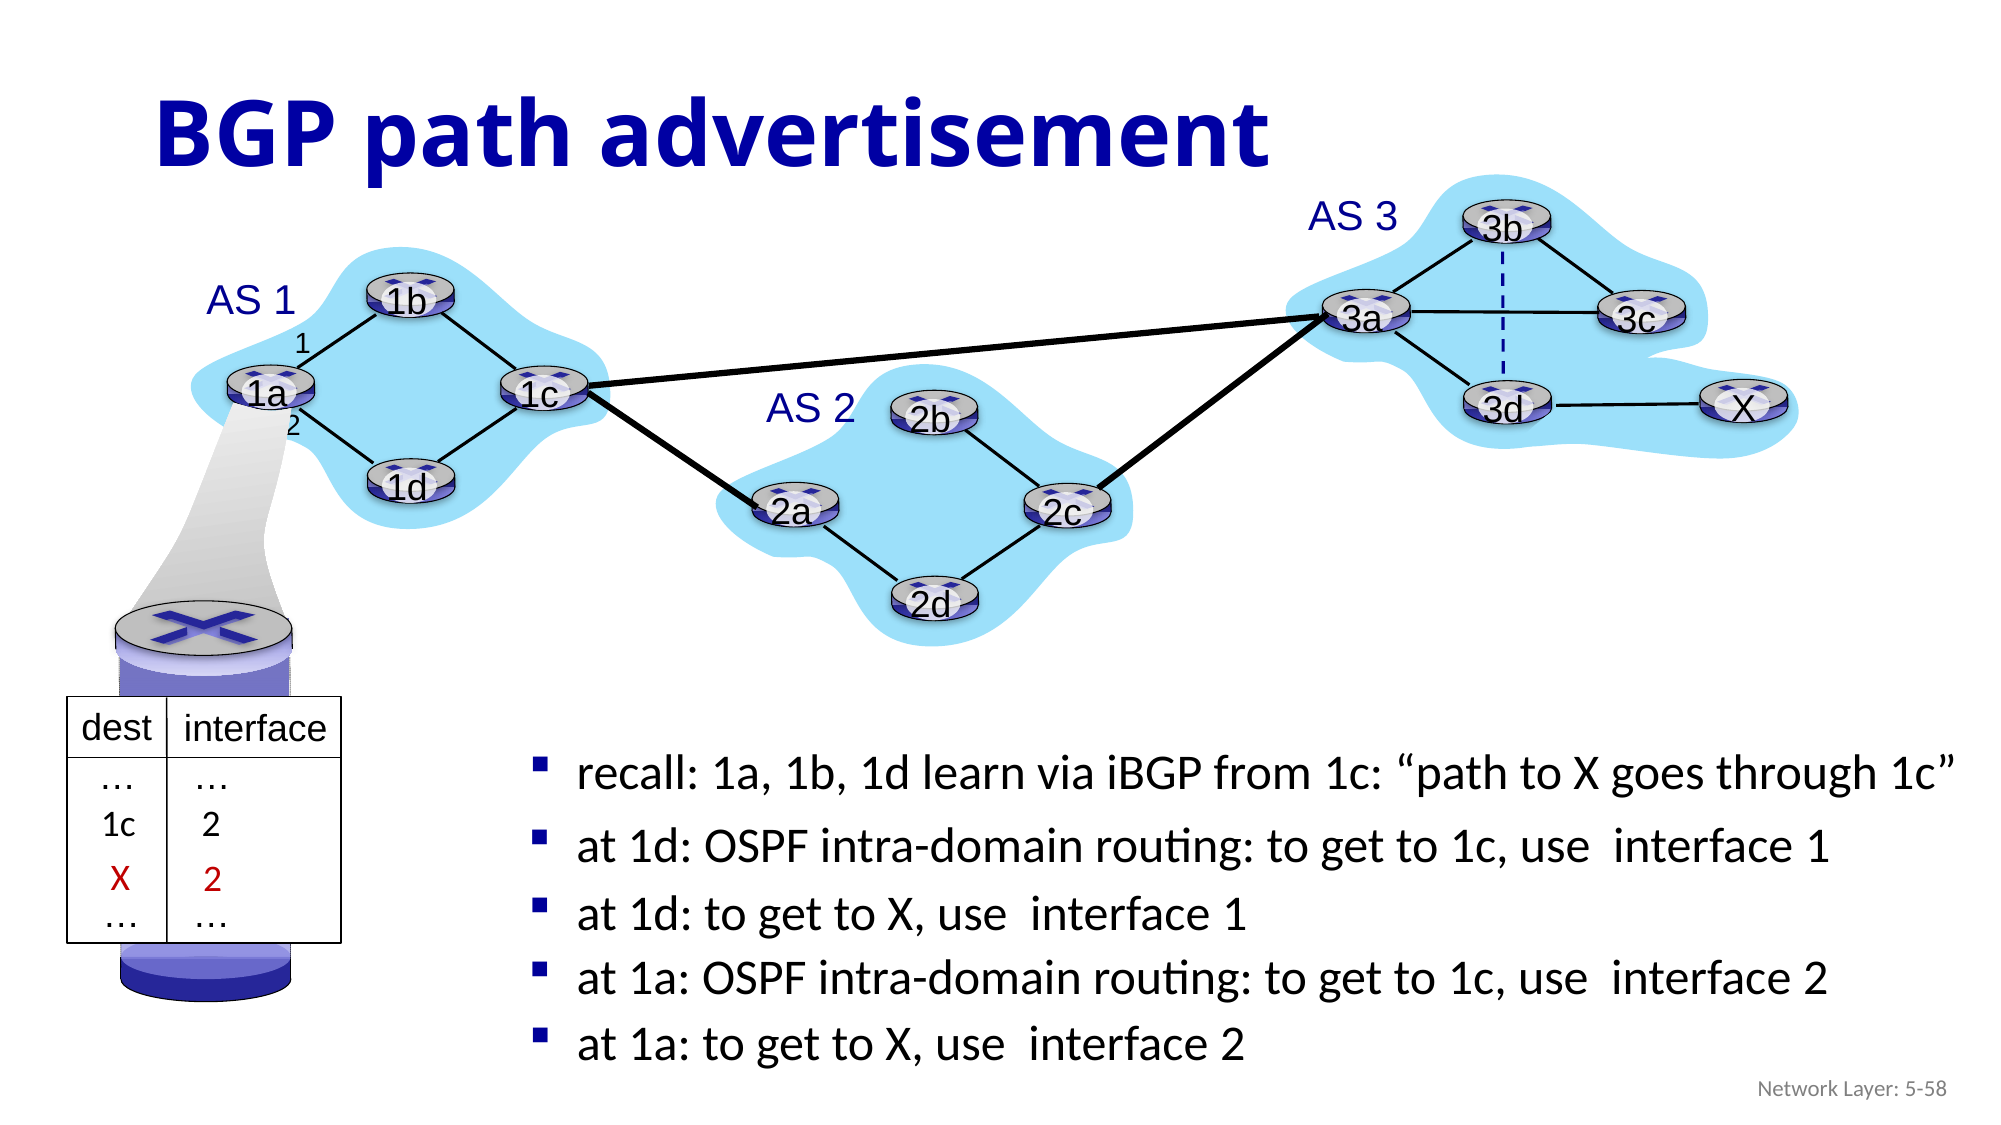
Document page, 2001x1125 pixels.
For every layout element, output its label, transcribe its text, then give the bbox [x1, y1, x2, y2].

slide_number Network Layer: 5-58 [1512, 1056, 1963, 1117]
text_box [269, 317, 327, 407]
text_box at 1a: OSPF intra-domain routing: to get to 1c, use interface 2 [513, 943, 1871, 1010]
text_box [190, 174, 1799, 647]
text_box at 1d: to get to X, use interface 1 [513, 880, 1871, 943]
text_box at 1d: OSPF intra-domain routing: to get to 1c, use interface 1 [513, 812, 1870, 880]
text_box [65, 407, 344, 1002]
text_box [95, 846, 238, 908]
text_box recall: 1a, 1b, 1d learn via iBGP from 1c: “path to X goes through 1c” [513, 739, 1981, 830]
title BGP path advertisement [137, 63, 1863, 211]
text_box at 1a: to get to X, use interface 2 [513, 1010, 1871, 1094]
